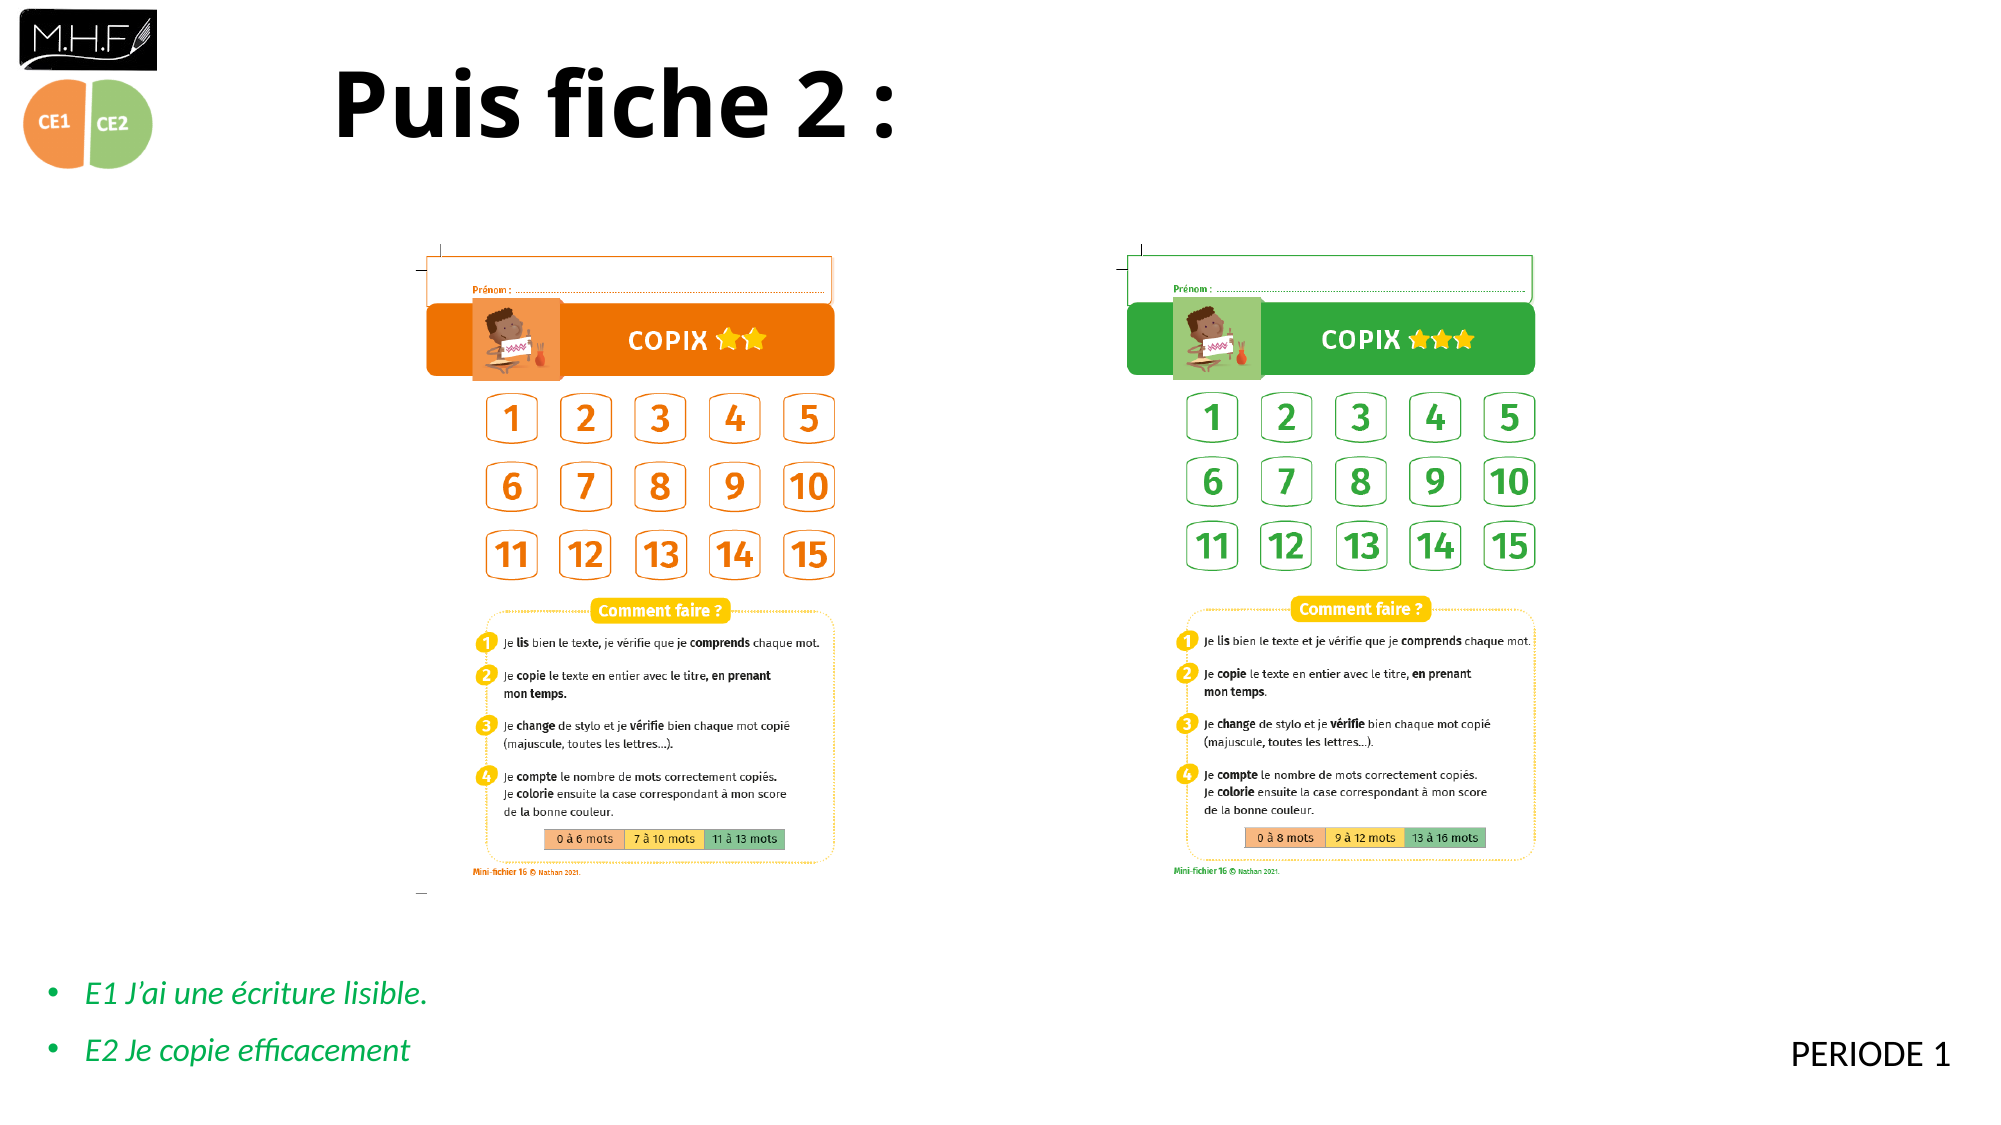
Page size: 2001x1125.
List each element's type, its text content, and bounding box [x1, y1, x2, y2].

picture [415, 244, 865, 906]
text_box PERIODE 1 [1362, 1021, 1967, 1082]
picture [1, 7, 177, 207]
picture [1116, 244, 1554, 881]
title Puis fiche 2 : [316, 0, 1863, 218]
text_box E1 J’ai une écriture lisible. E2 Je copie efficacement [32, 968, 1334, 1125]
